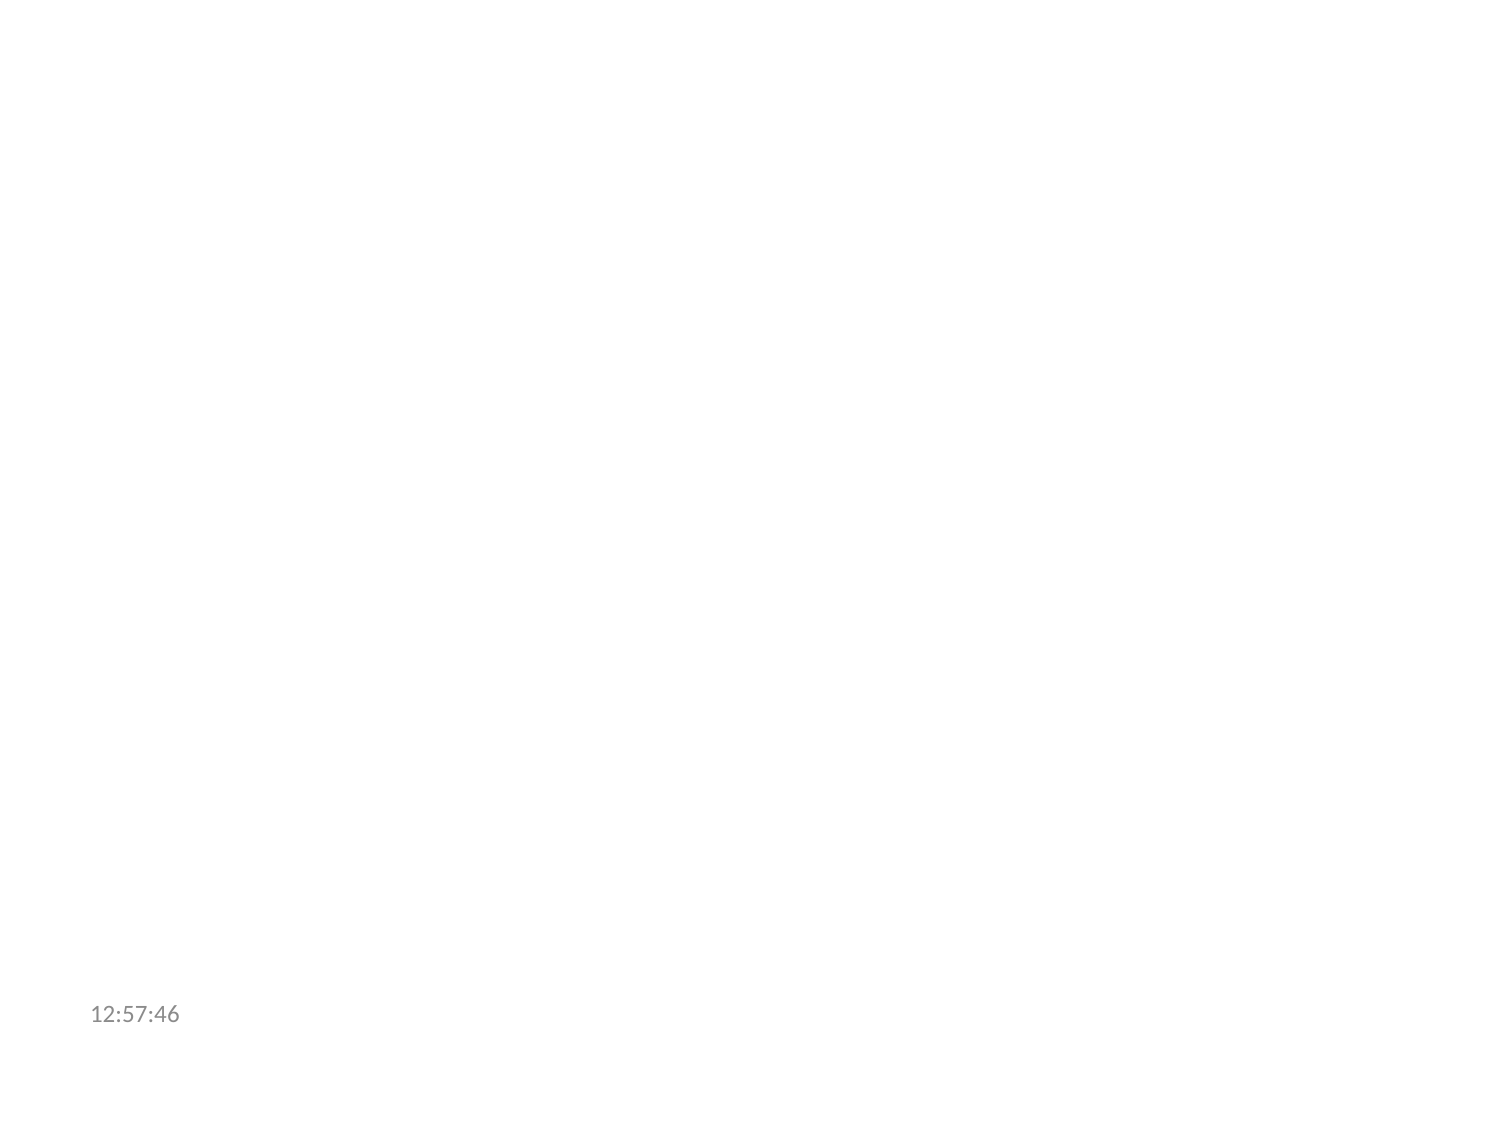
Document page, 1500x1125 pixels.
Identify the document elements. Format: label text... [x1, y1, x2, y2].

text_box 15:35:09 [75, 982, 425, 1043]
